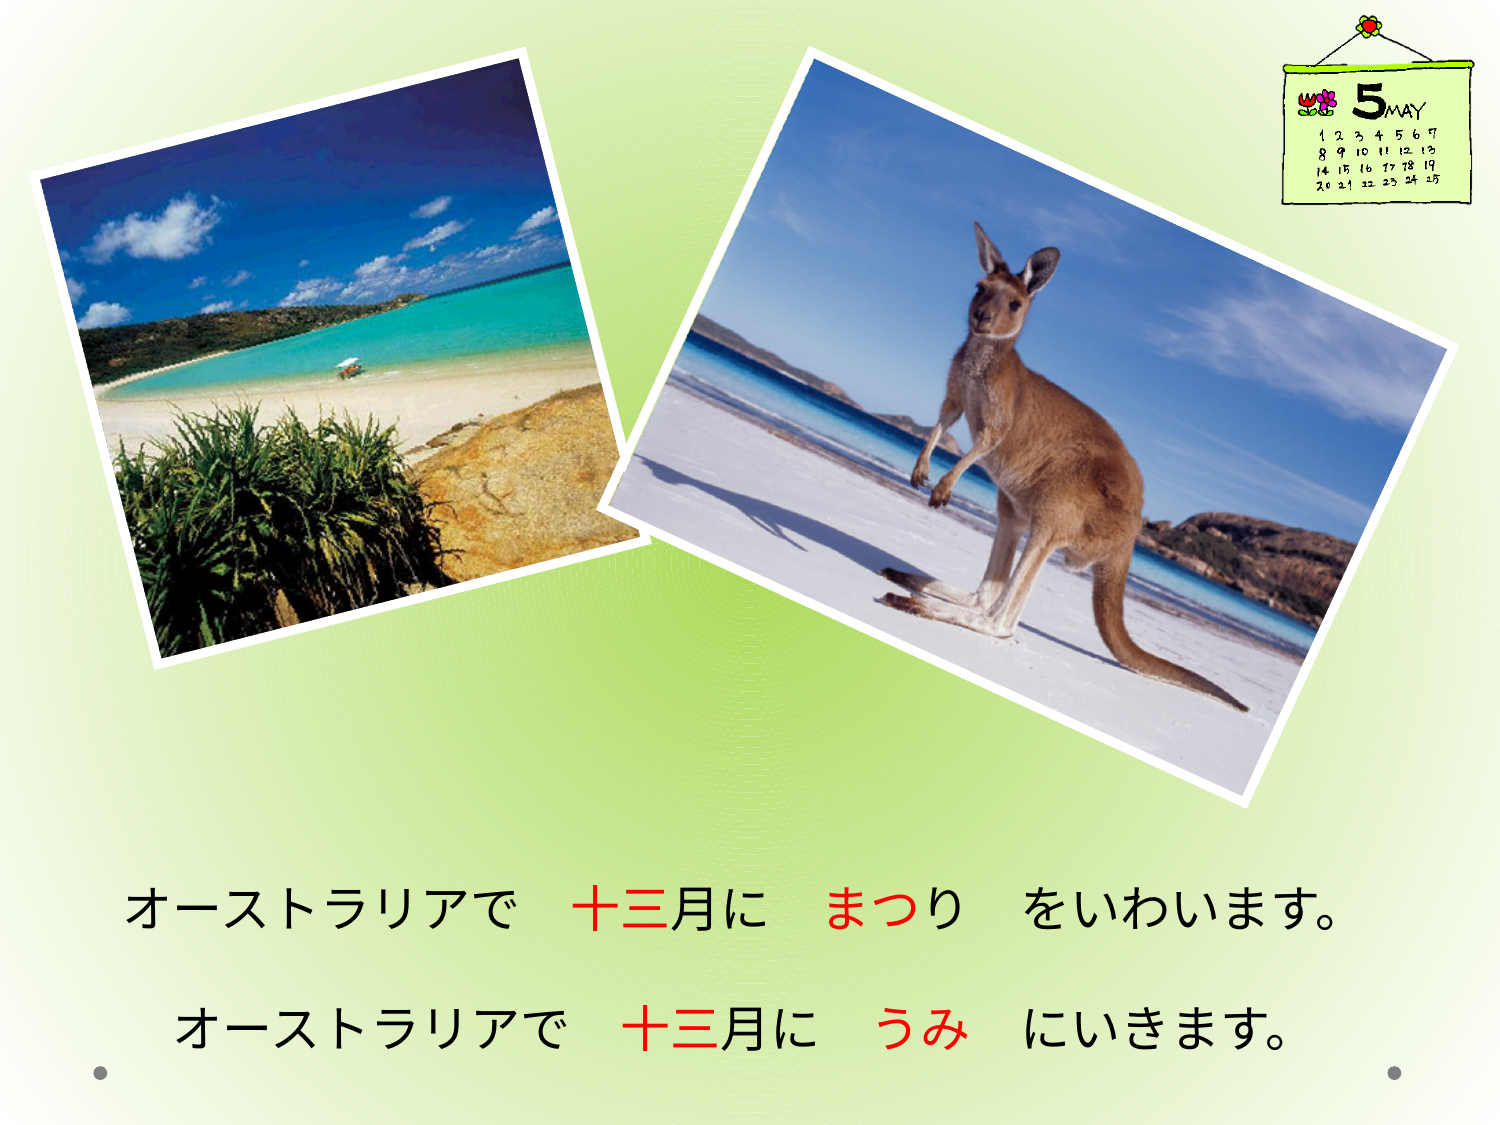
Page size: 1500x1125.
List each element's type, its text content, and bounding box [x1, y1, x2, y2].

picture [41, 59, 640, 658]
text_box オーストラリアで 十三月に まつり をいわいます。 オーストラリアで 十三月に うみ にいきます。 [76, 869, 1412, 1065]
picture [609, 0, 1489, 795]
